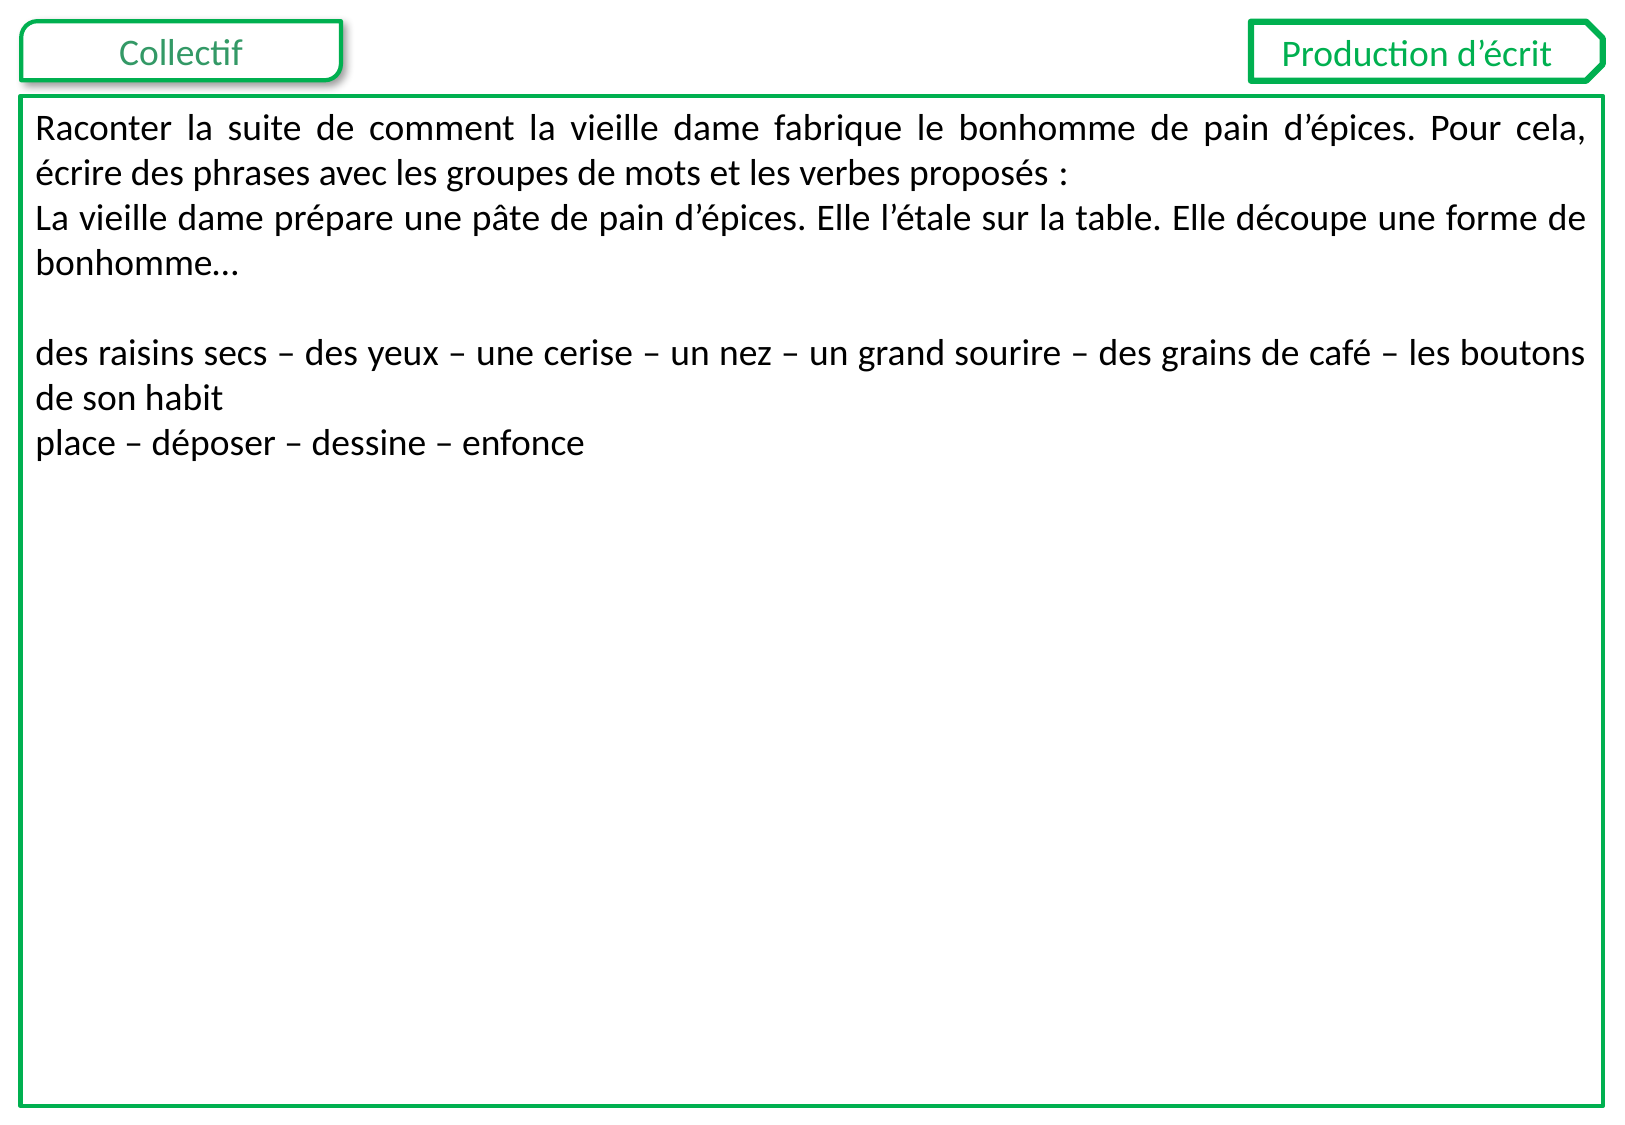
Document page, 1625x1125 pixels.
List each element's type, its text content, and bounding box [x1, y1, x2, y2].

list Production d’écrit [1250, 21, 1584, 81]
list Raconter la suite de comment la vieille dame fabrique le bonhomme de pain d’épices. Pour cela, écrire des phrases avec les groupes de mots et les verbes proposés : La vieille dame prépare une pâte de pain d’épices. Elle l’étale sur la table. Elle découpe une forme de bonhomme… des raisins secs – des yeux – une cerise – un nez – un grand sourire – des grains de café – les boutons de son habit place – déposer – dessine – enfonce [18, 94, 1605, 1108]
